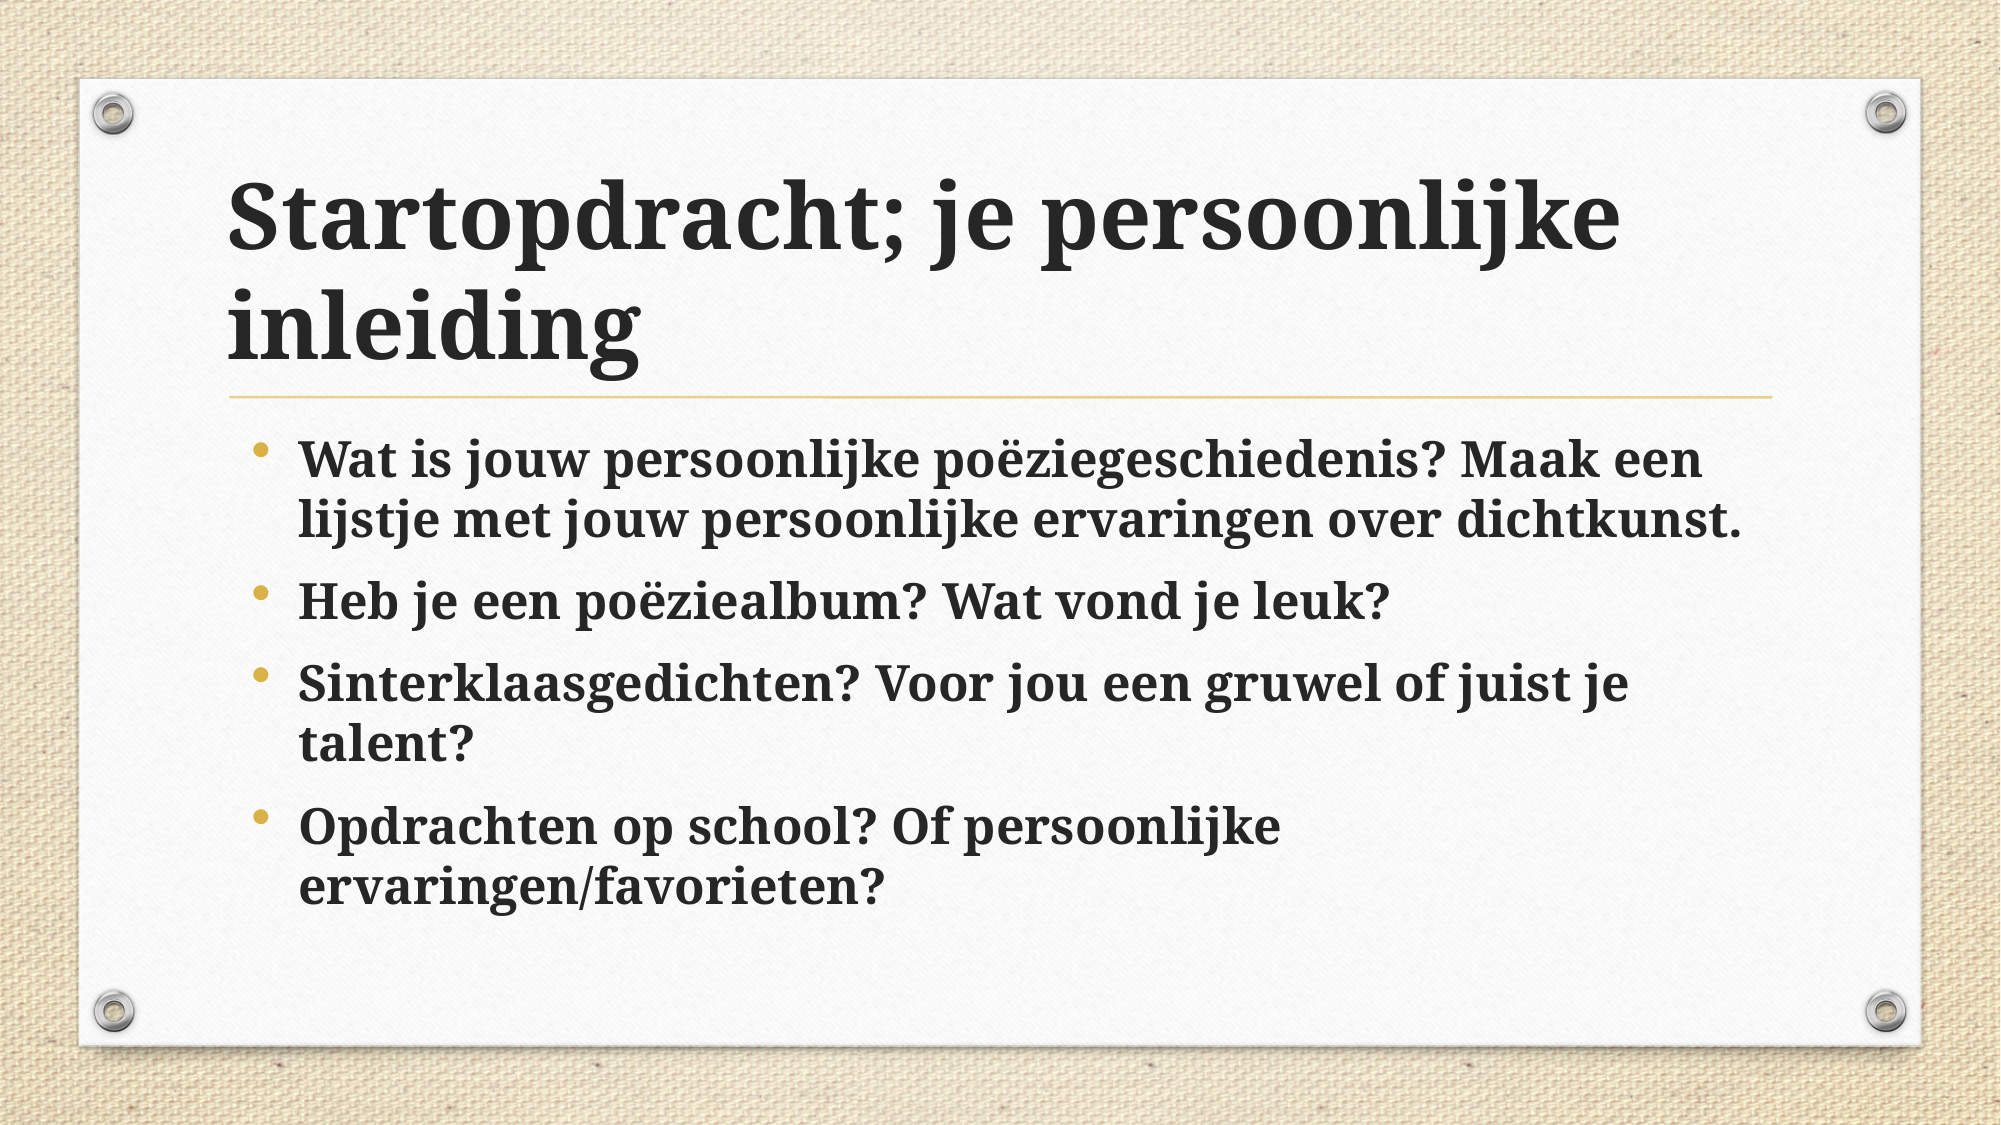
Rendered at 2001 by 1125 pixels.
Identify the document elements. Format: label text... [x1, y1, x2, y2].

title Startopdracht; je persoonlijke inleiding [212, 161, 1788, 375]
list Wat is jouw persoonlijke poëziegeschiedenis? Maak een lijstje met jouw persoonlijke ervaringen over dichtkunst. Heb je een poëziealbum? Wat vond je leuk? Sinterklaasgedichten? Voor jou een gruwel of juist je talent? Opdrachten op school? Of persoonlijke ervaringen/favorieten? [212, 419, 1788, 965]
picture [0, 0, 2001, 1125]
